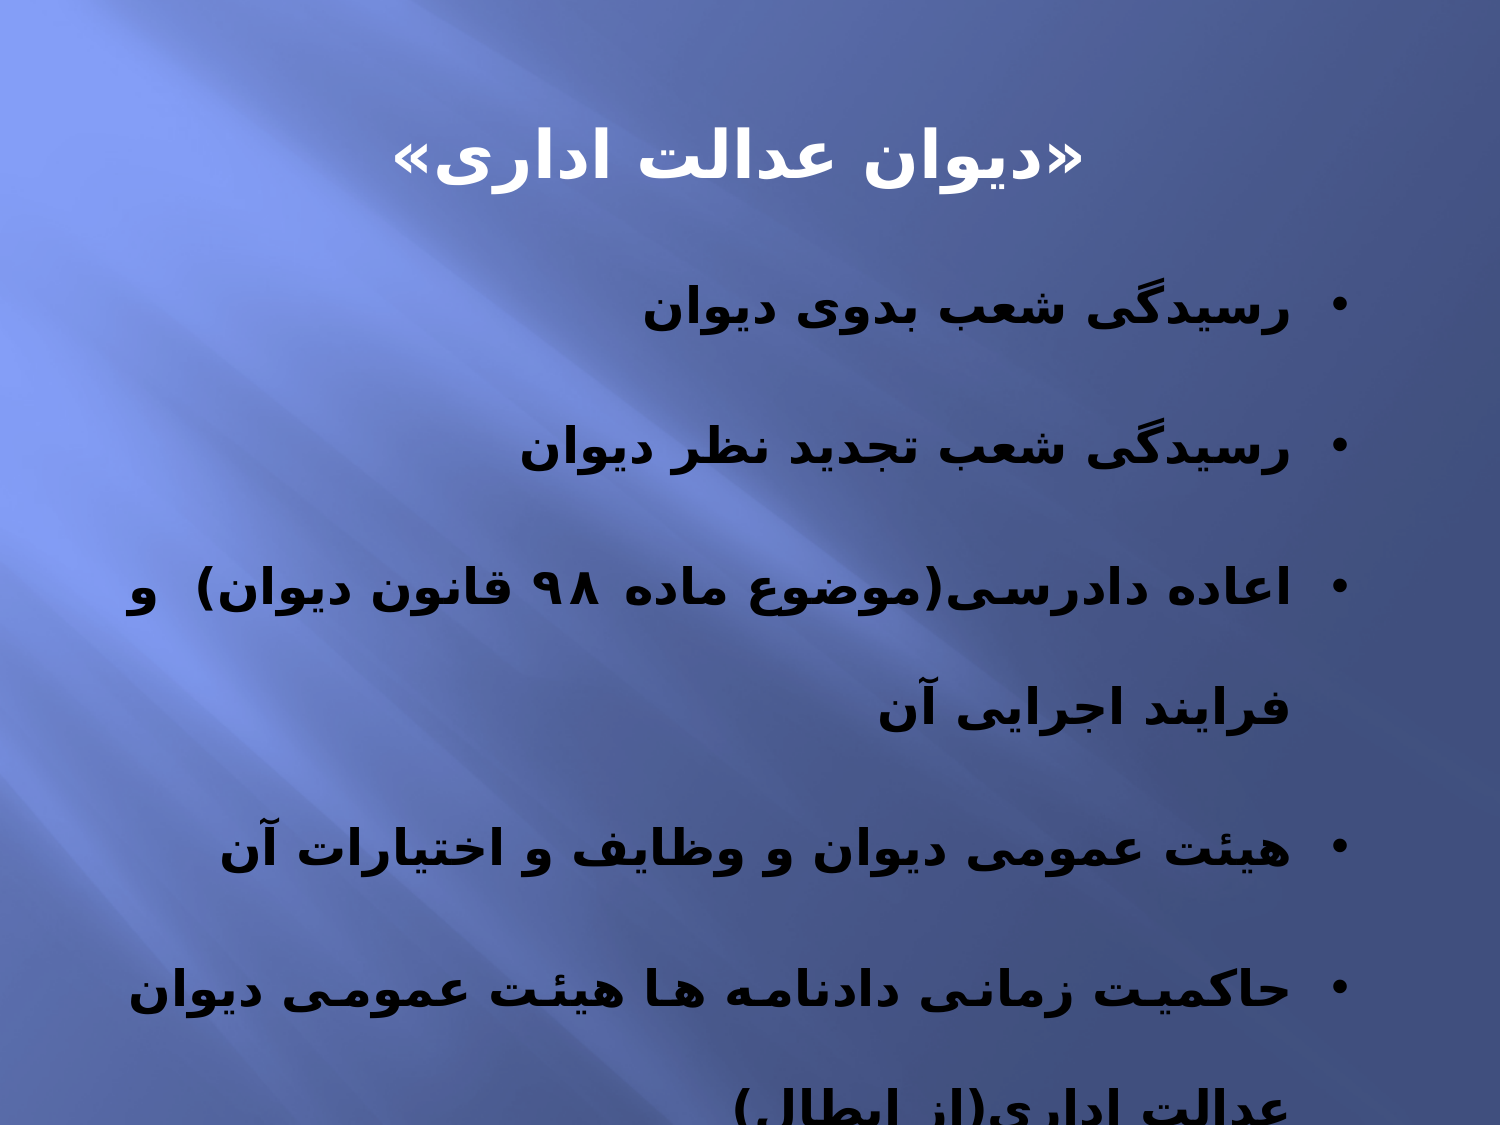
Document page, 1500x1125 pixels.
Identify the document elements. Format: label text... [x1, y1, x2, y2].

text_box «دیوان عدالت اداری» رسیدگی شعب بدوی دیوان رسیدگی شعب تجدید نظر دیوان اعاده دادرسی(موضوع ماده ۹۸ قانون دیوان) و فرایند اجرایی آن هیئت عمومی دیوان و وظایف و اختیارات آن حاکمیت زمانی دادنامه ها هیئت عمومی دیوان عدالت اداری(از ابطال) [113, 24, 1364, 1125]
